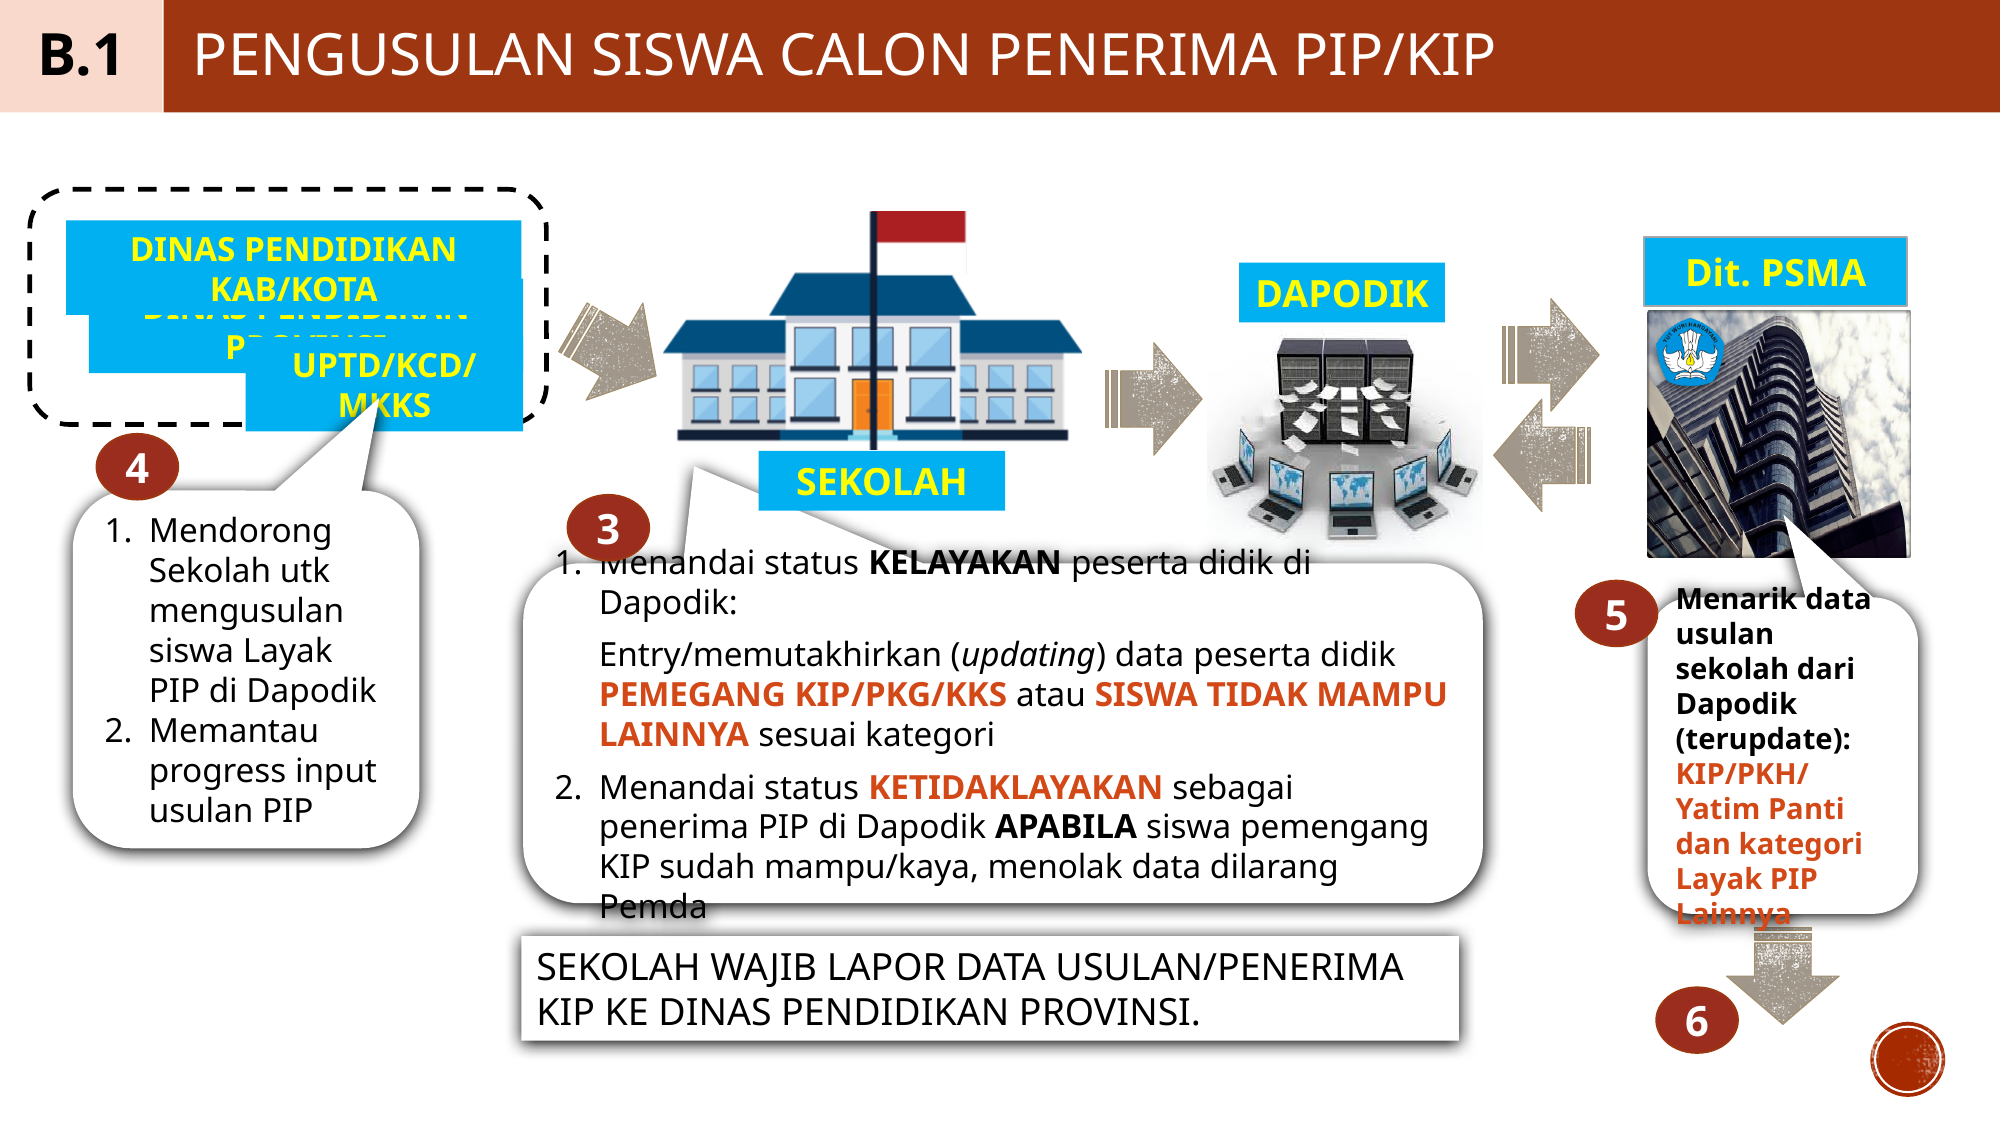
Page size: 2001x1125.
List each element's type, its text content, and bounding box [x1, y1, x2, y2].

text_box SEKOLAH [758, 451, 1006, 511]
text_box [1120, 342, 1203, 456]
picture [663, 211, 1082, 450]
text_box [1577, 427, 1585, 484]
text_box B.1 [0, 0, 163, 113]
picture [1207, 319, 1483, 559]
text_box [1493, 398, 1576, 513]
text_box [1726, 942, 1840, 1025]
text_box Mendorong Sekolah utk mengusulan siswa Layak PIP di Dapodik Memantau progress input usulan PIP [71, 396, 421, 850]
text_box [1517, 298, 1600, 412]
text_box 6 [1655, 986, 1739, 1054]
text_box Dit. PSMA [1643, 236, 1908, 307]
text_box [1111, 370, 1118, 428]
text_box pENGUSULAN SISWA CALON PENERIMA PIP/kip [163, 0, 2000, 113]
text_box 5 [1574, 579, 1659, 648]
text_box [1587, 427, 1591, 484]
text_box [558, 302, 657, 401]
text_box DAPODIK [1239, 262, 1445, 318]
text_box 3 [566, 493, 651, 562]
text_box Menandai status KELAYAKAN peserta didik di Dapodik: Entry/memutakhirkan (updating) data peserta didik PEMEGANG KIP/PKG/KKS atau SISWA TIDAK MAMPU LAINNYA sesuai kategori 2. Menandai status KETIDAKLAYAKAN sebagai penerima PIP di Dapodik APABILA siswa pemengang KIP sudah mampu/kaya, menolak data dilarang Pemda [522, 465, 1484, 905]
text_box DINAS PENDIDIKAN KAB/KOTA [66, 220, 522, 315]
text_box [1105, 370, 1109, 428]
text_box [1502, 326, 1506, 384]
text_box DINAS PENDIDIKAN PROVINSI [88, 278, 524, 374]
text_box [1754, 933, 1812, 941]
text_box [28, 188, 548, 426]
text_box [1508, 326, 1515, 384]
text_box 4 [95, 432, 180, 501]
text_box SEKOLAH WAJIB LAPOR DATA USULAN/PENERIMA KIP KE DINAS PENDIDIKAN PROVINSI. [520, 935, 1460, 1042]
text_box UPTD/KCD/MKKS [245, 336, 524, 432]
text_box Menarik data usulan sekolah dari Dapodik (terupdate): KIP/PKH/Yatim Panti dan kategori Layak PIP Lainnya [1646, 558, 1920, 915]
picture [1647, 310, 1911, 558]
